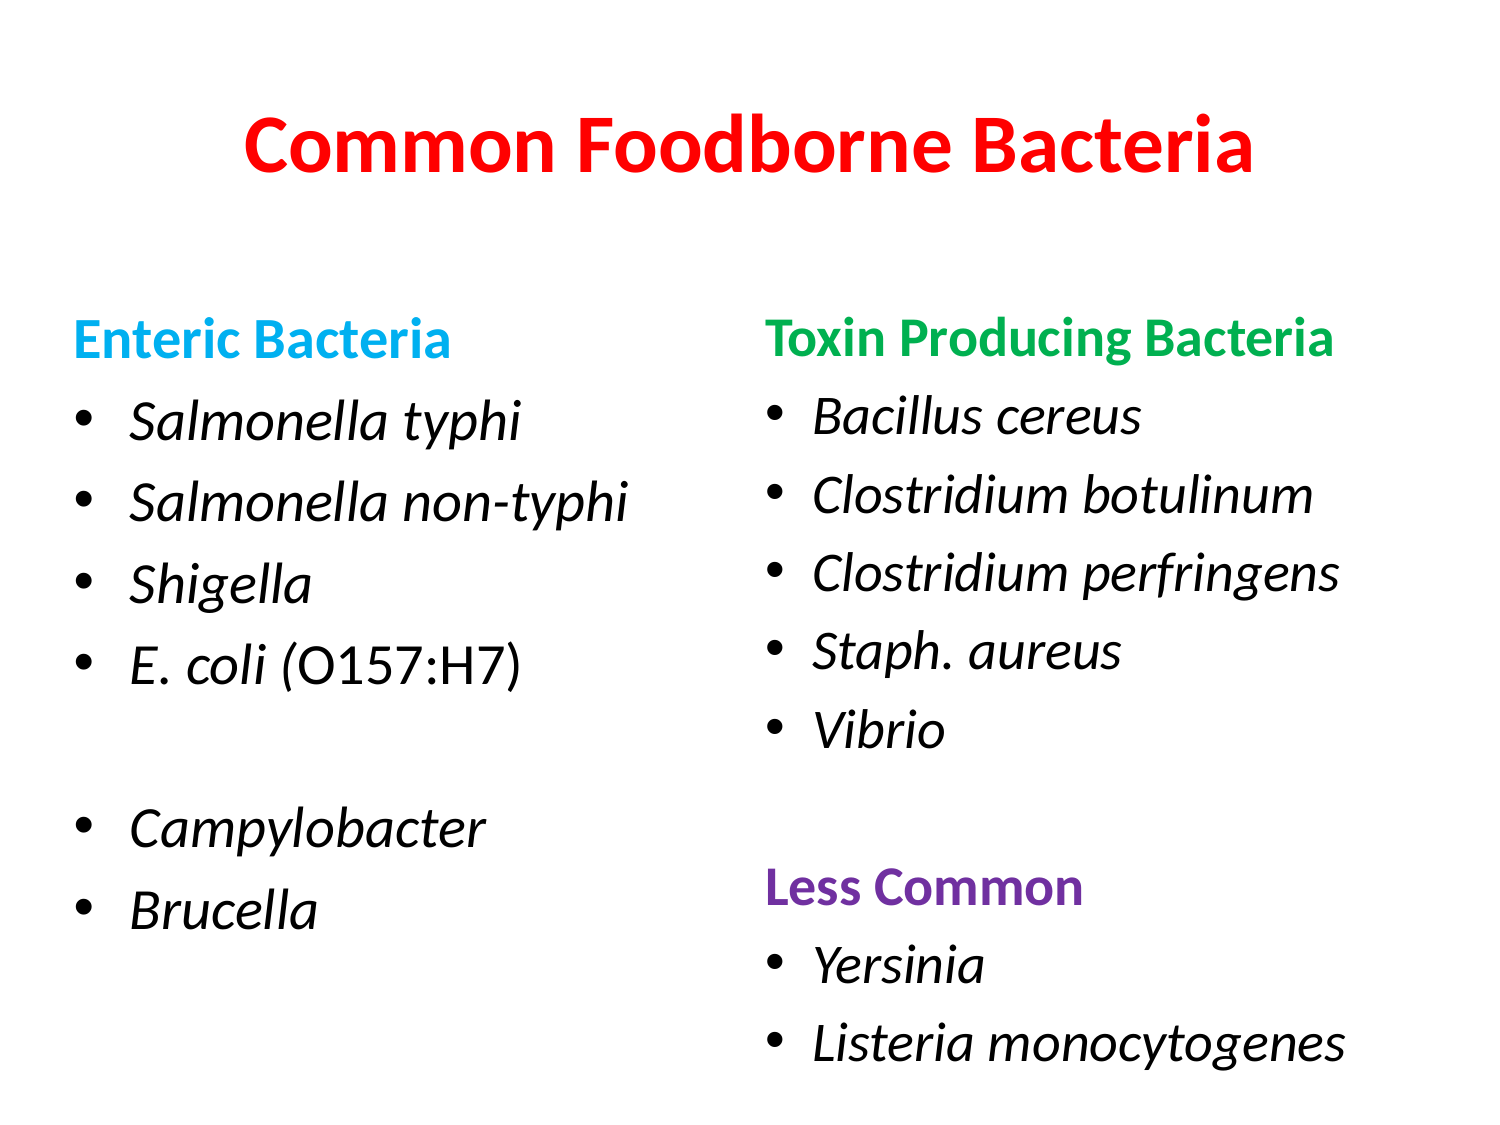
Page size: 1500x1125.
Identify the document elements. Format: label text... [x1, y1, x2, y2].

title Common Foodborne Bacteria [75, 45, 1425, 233]
list Toxin Producing Bacteria Bacillus cereus Clostridium botulinum Clostridium perfringens Staph. aureus Vibrio Less Common Yersinia Listeria monocytogenes [750, 292, 1425, 1090]
text_box Enteric Bacteria Salmonella typhi Salmonella non-typhi Shigella E. coli (O157:H7) Campylobacter Brucella [58, 292, 646, 1032]
